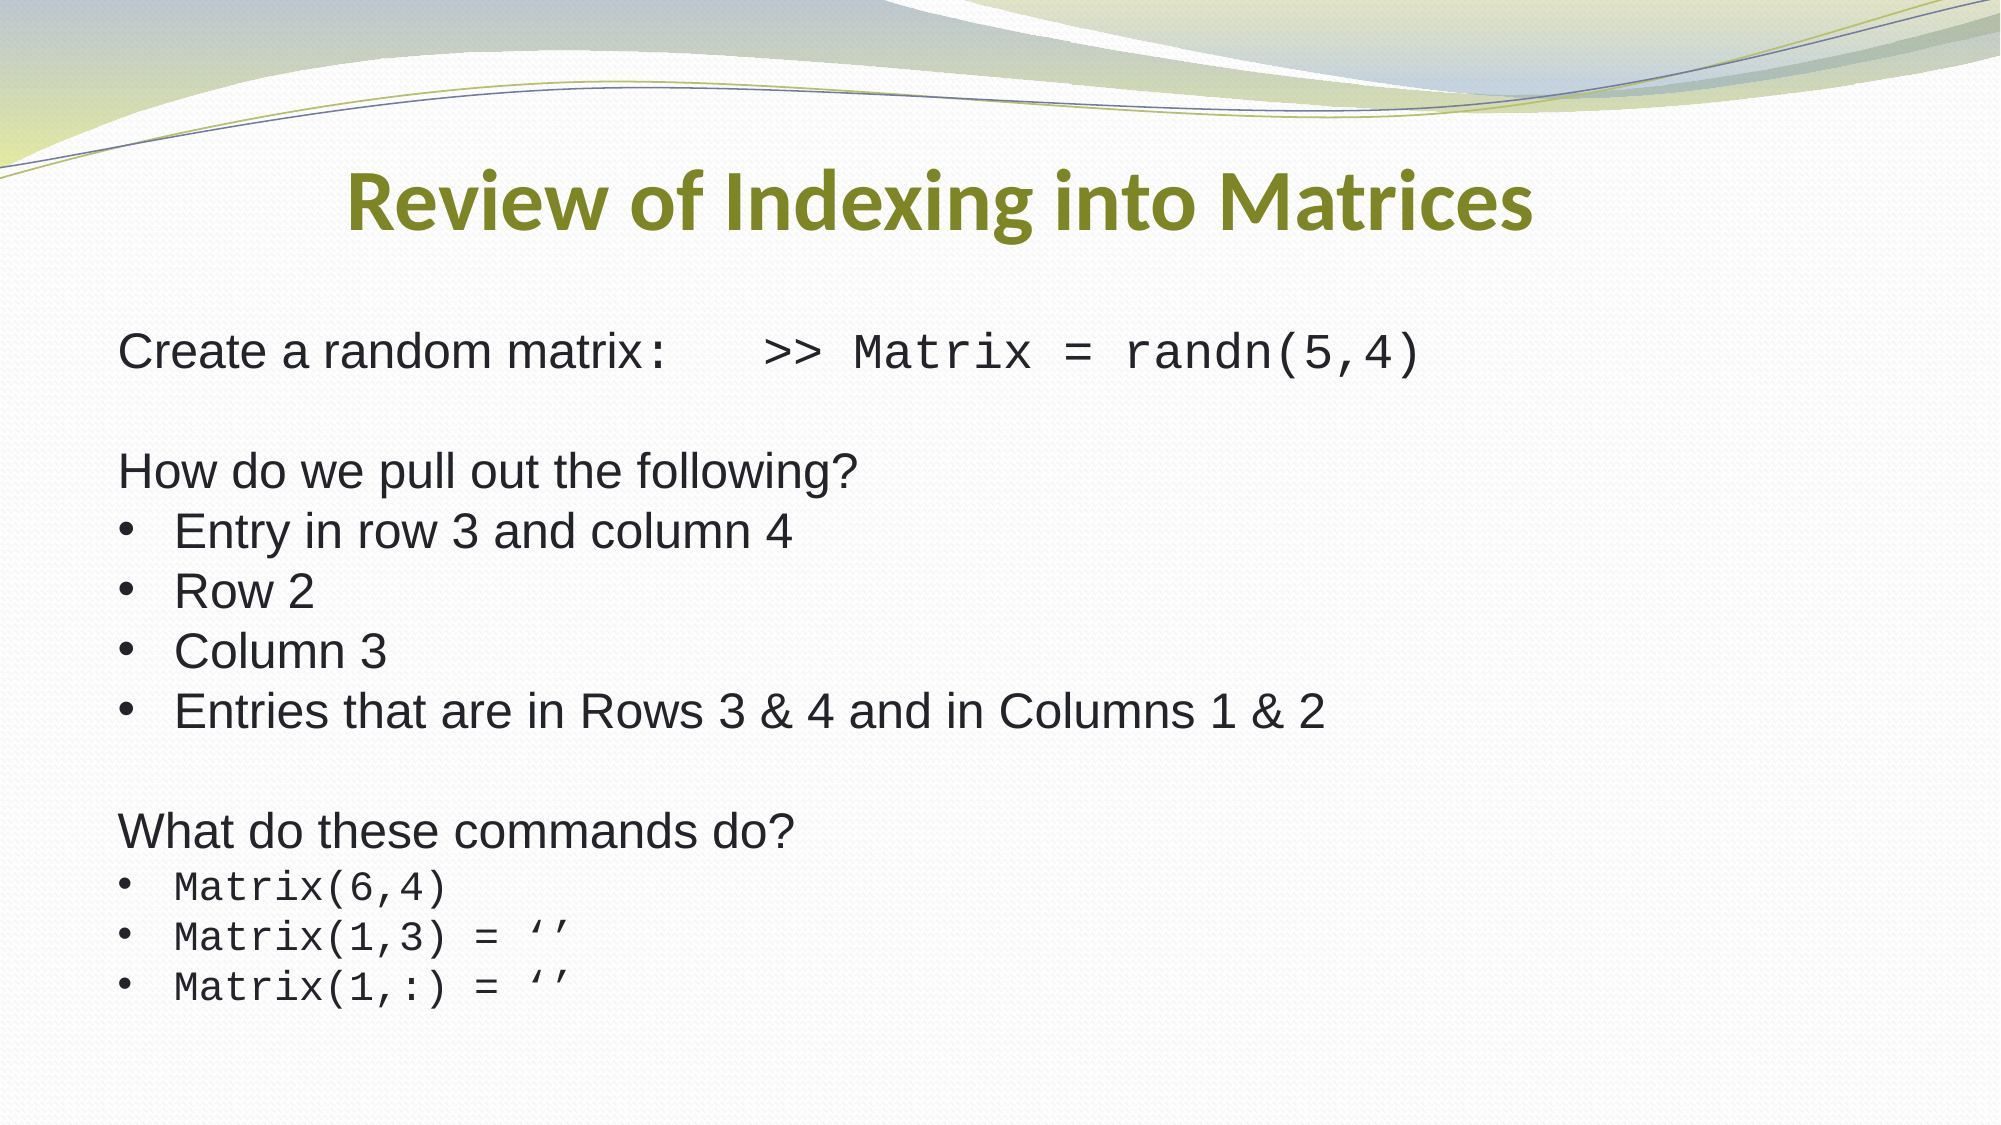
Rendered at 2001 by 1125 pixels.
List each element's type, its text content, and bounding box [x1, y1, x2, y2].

title Review of Indexing into Matrices [265, 60, 1616, 249]
text_box Create a random matrix: >> Matrix = randn(5,4) How do we pull out the following? Entry in row 3 and column 4 Row 2 Column 3 Entries that are in Rows 3 & 4 and in Columns 1 & 2 What do these commands do? Matrix(6,4) Matrix(1,3) = ‘’ Matrix(1,:) = ‘’ [102, 311, 1912, 1016]
